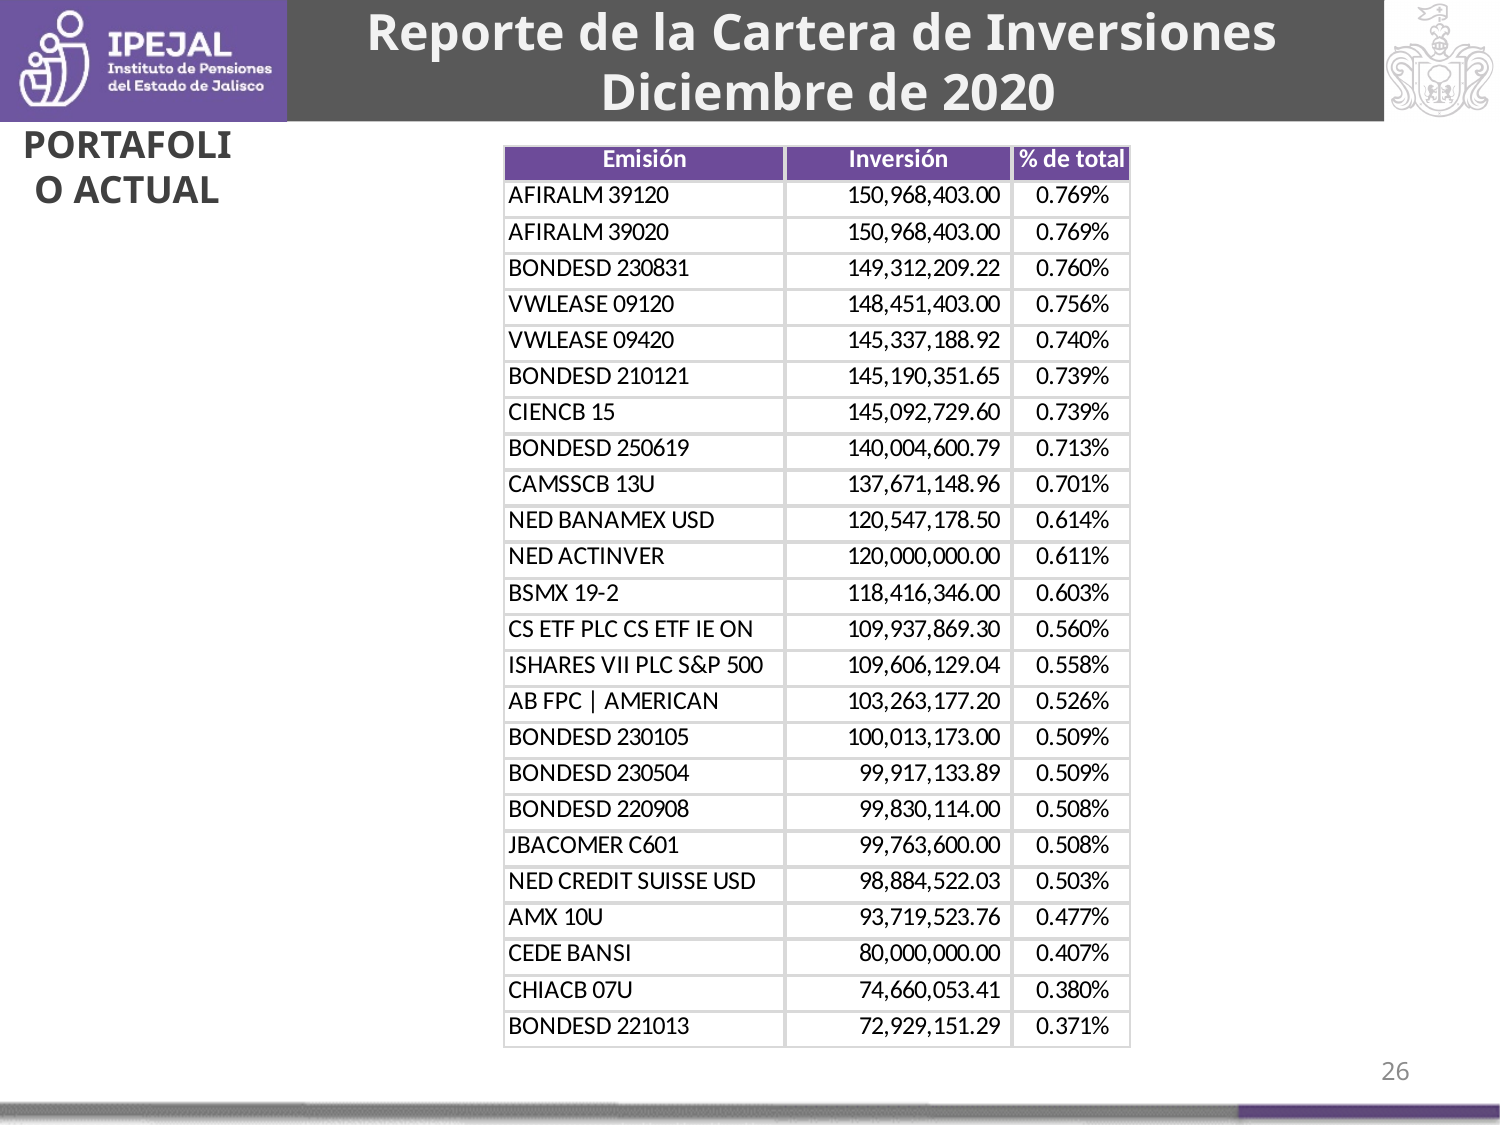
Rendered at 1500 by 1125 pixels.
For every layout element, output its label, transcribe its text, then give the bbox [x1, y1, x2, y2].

slide_number 25 [1074, 1042, 1425, 1103]
picture [0, 1096, 1500, 1125]
picture [0, 0, 270, 122]
picture [503, 145, 1133, 1050]
text_box Reporte de la Cartera de Inversiones Diciembre de 2020 [270, 0, 1386, 122]
text_box PORTAFOLIO ACTUAL [0, 113, 254, 219]
